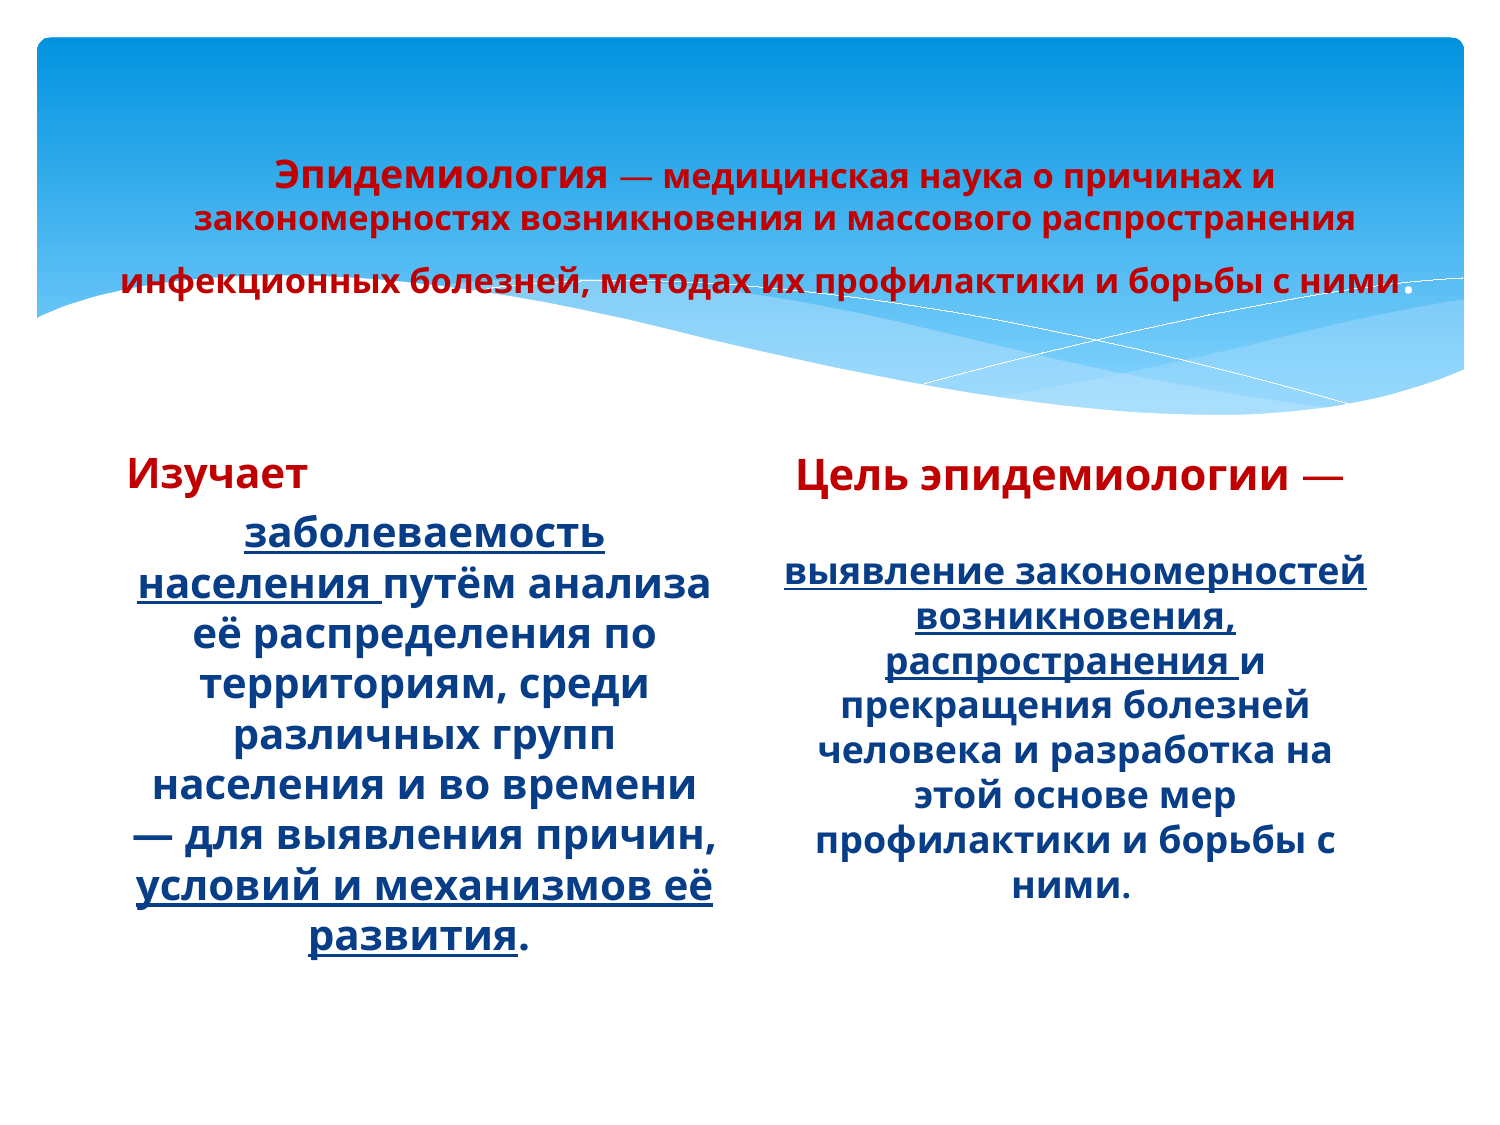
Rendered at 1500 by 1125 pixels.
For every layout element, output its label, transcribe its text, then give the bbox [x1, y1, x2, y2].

title Эпидемиология — медицинская наука о причинах и закономерностях возникновения и массового распространения инфекционных болезней, методах их профилактики и борьбы с ними. [100, 42, 1451, 397]
list Цель эпидемиологии — выявление закономерностей возникновения, распространения и прекращения болезней человека и разработка на этой основе мер профилактики и борьбы с ними. [761, 439, 1389, 1005]
list Изучает заболеваемость населения путём анализа её распределения по территориям, среди различных групп населения и во времени — для выявления причин, условий и механизмов её развития. [111, 439, 738, 1005]
